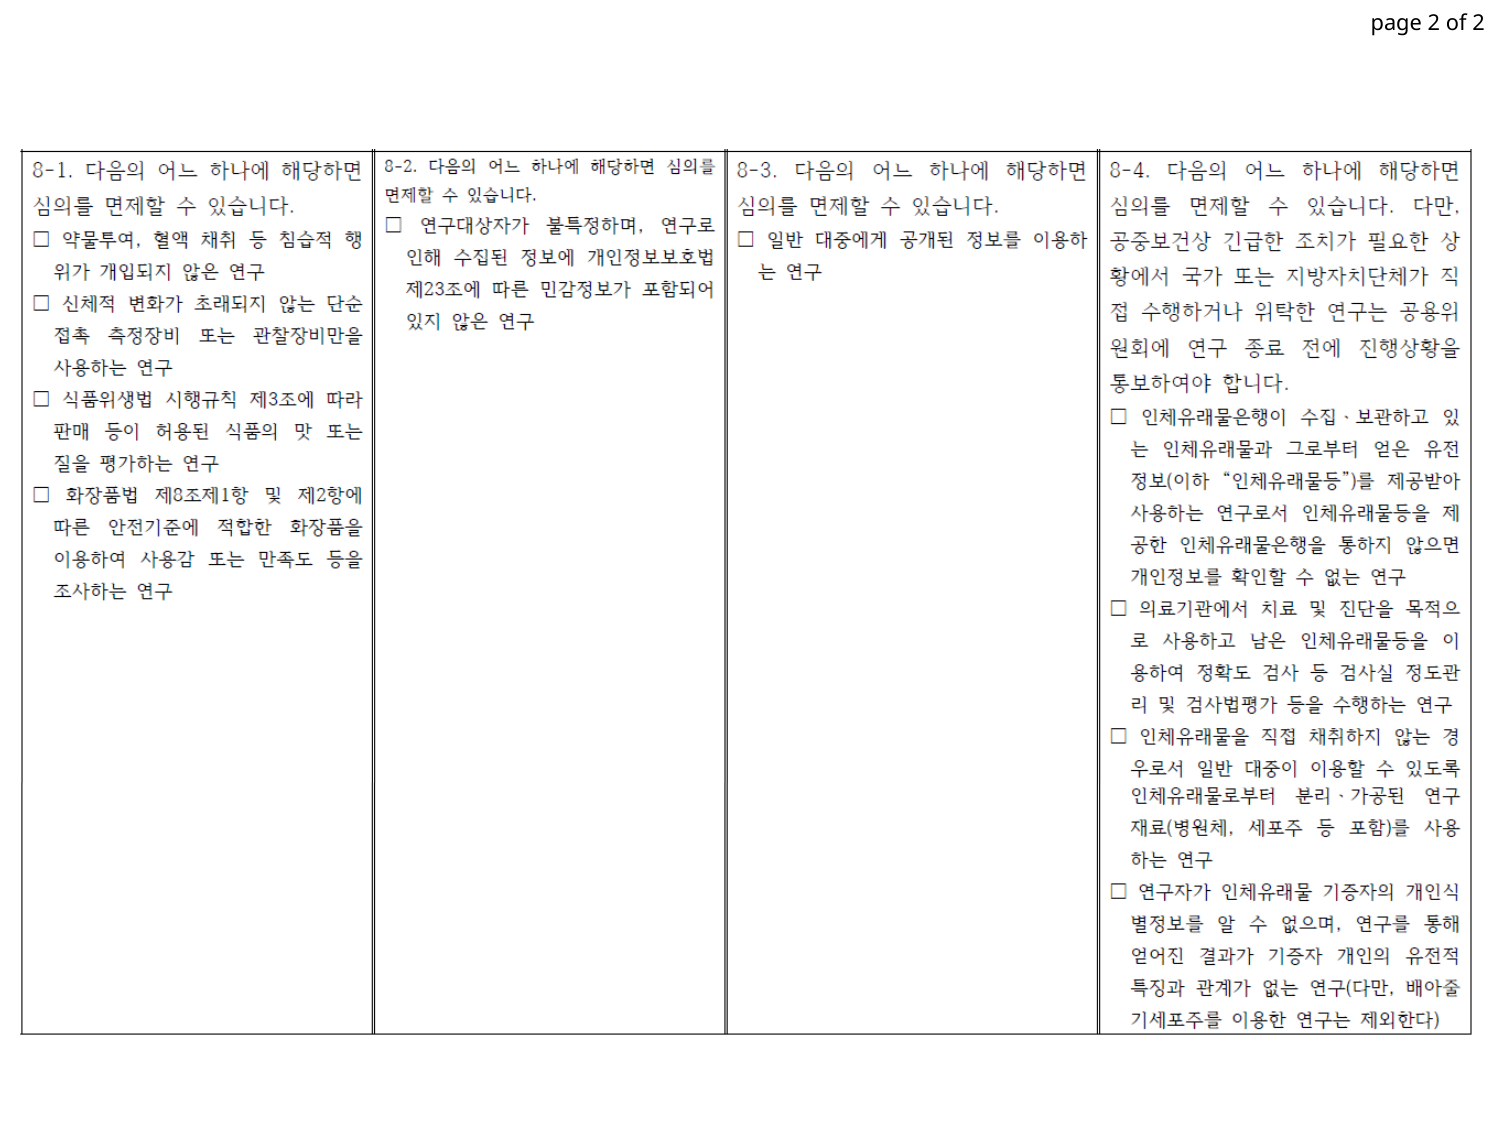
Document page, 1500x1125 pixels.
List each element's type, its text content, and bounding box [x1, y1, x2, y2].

text_box page 2 of 2 [0, 1, 1500, 43]
picture [16, 148, 1476, 1038]
